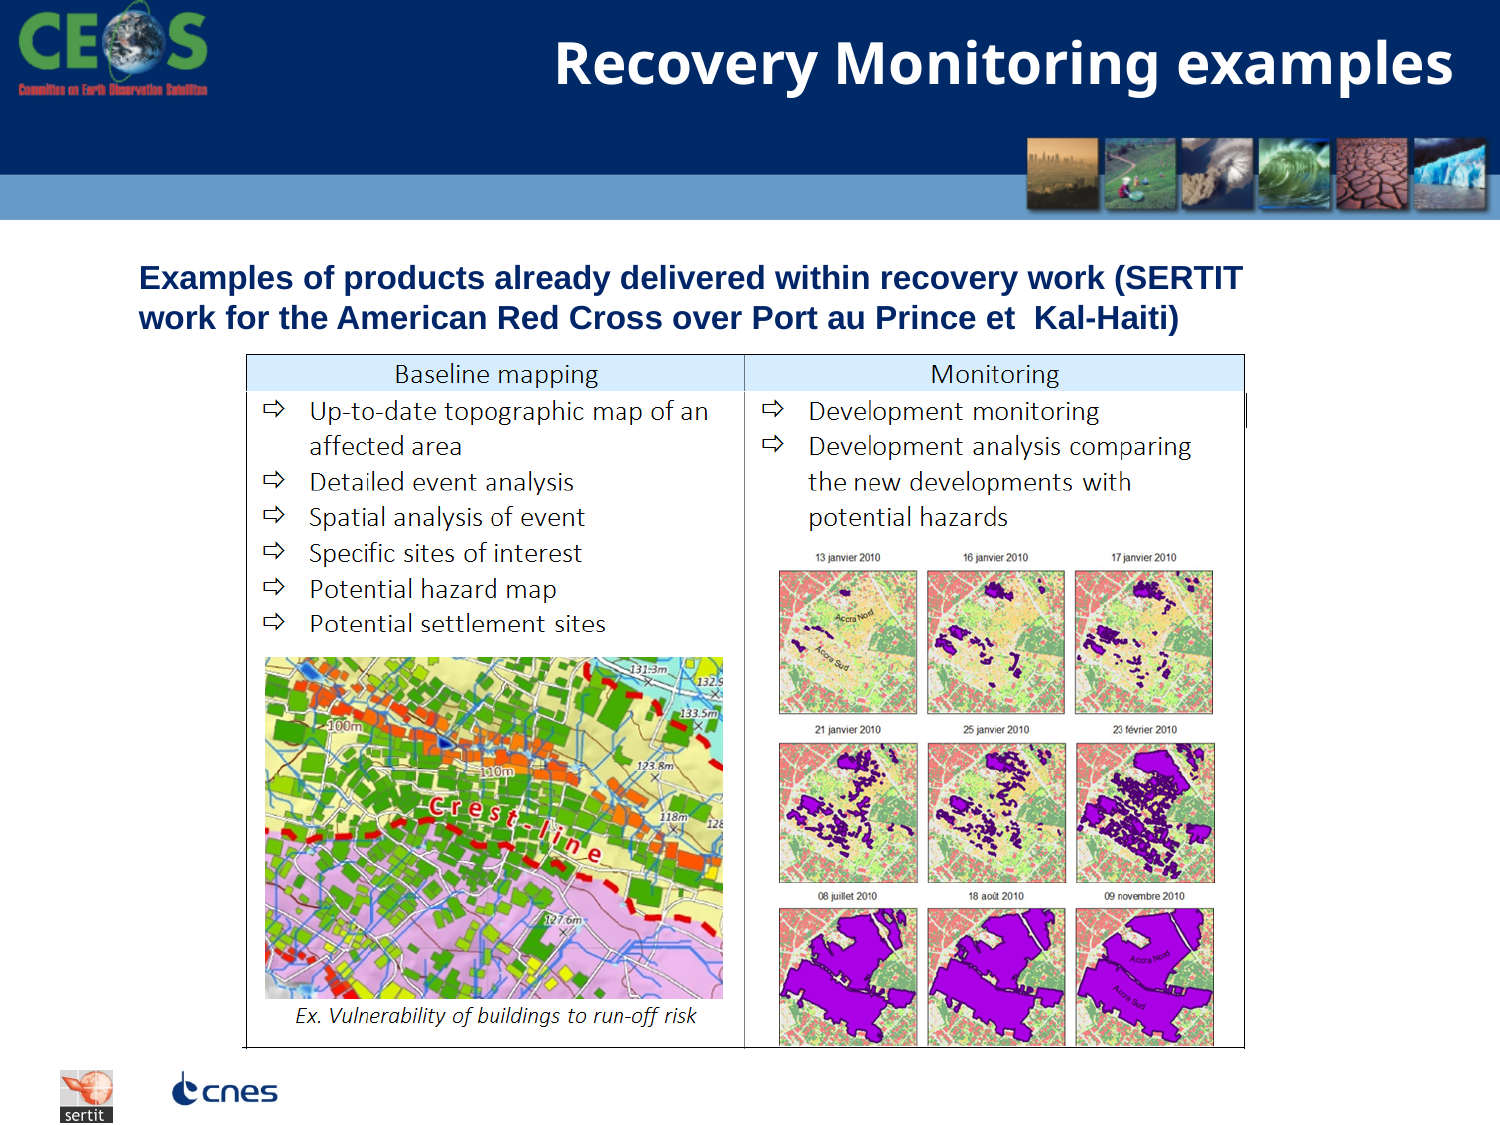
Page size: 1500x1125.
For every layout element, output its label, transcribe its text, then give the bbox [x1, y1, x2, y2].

picture [170, 1070, 278, 1106]
text_box Examples of products already delivered within recovery work (SERTIT work for the American Red Cross over Port au Prince et Kal-Haiti) [123, 248, 1306, 344]
picture [60, 1070, 113, 1123]
picture [241, 351, 1247, 1049]
picture [0, 0, 1500, 220]
text_box Recovery Monitoring examples [297, 19, 1470, 104]
